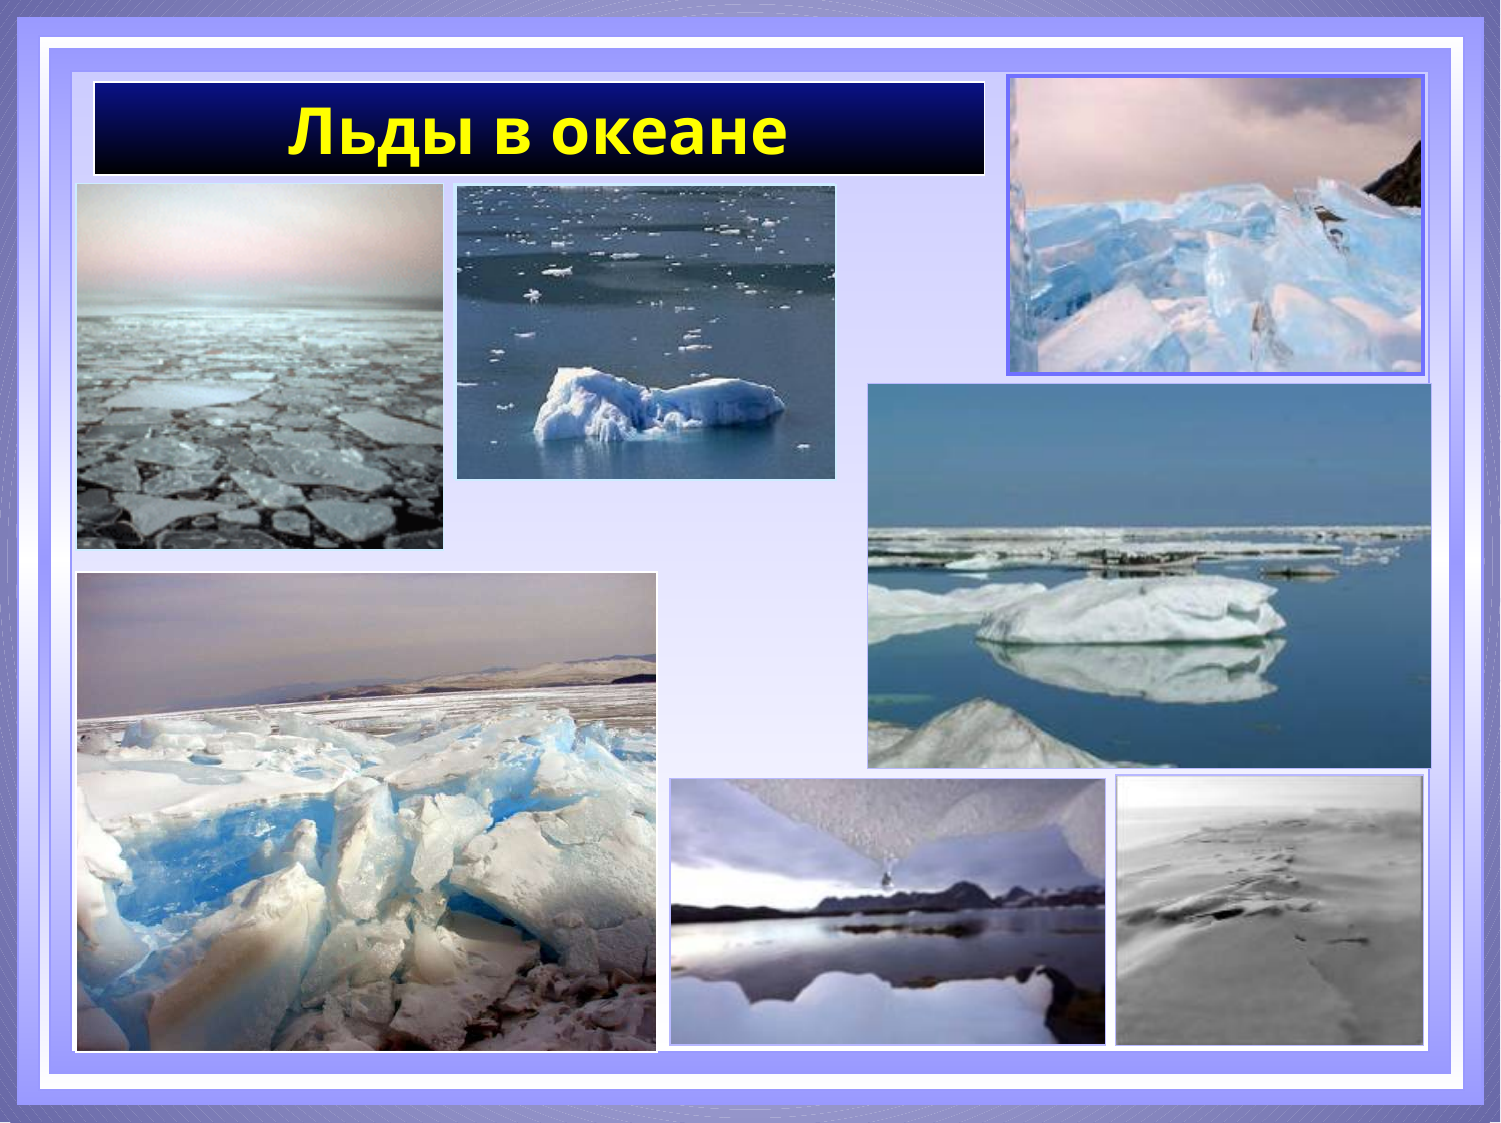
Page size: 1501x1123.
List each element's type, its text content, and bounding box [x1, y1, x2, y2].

title Льды в океане [93, 81, 985, 176]
picture [76, 572, 657, 1052]
picture [76, 184, 443, 550]
picture [868, 384, 1431, 768]
picture [670, 779, 1105, 1045]
picture [454, 184, 836, 480]
picture [1010, 77, 1421, 373]
picture [1116, 775, 1423, 1045]
